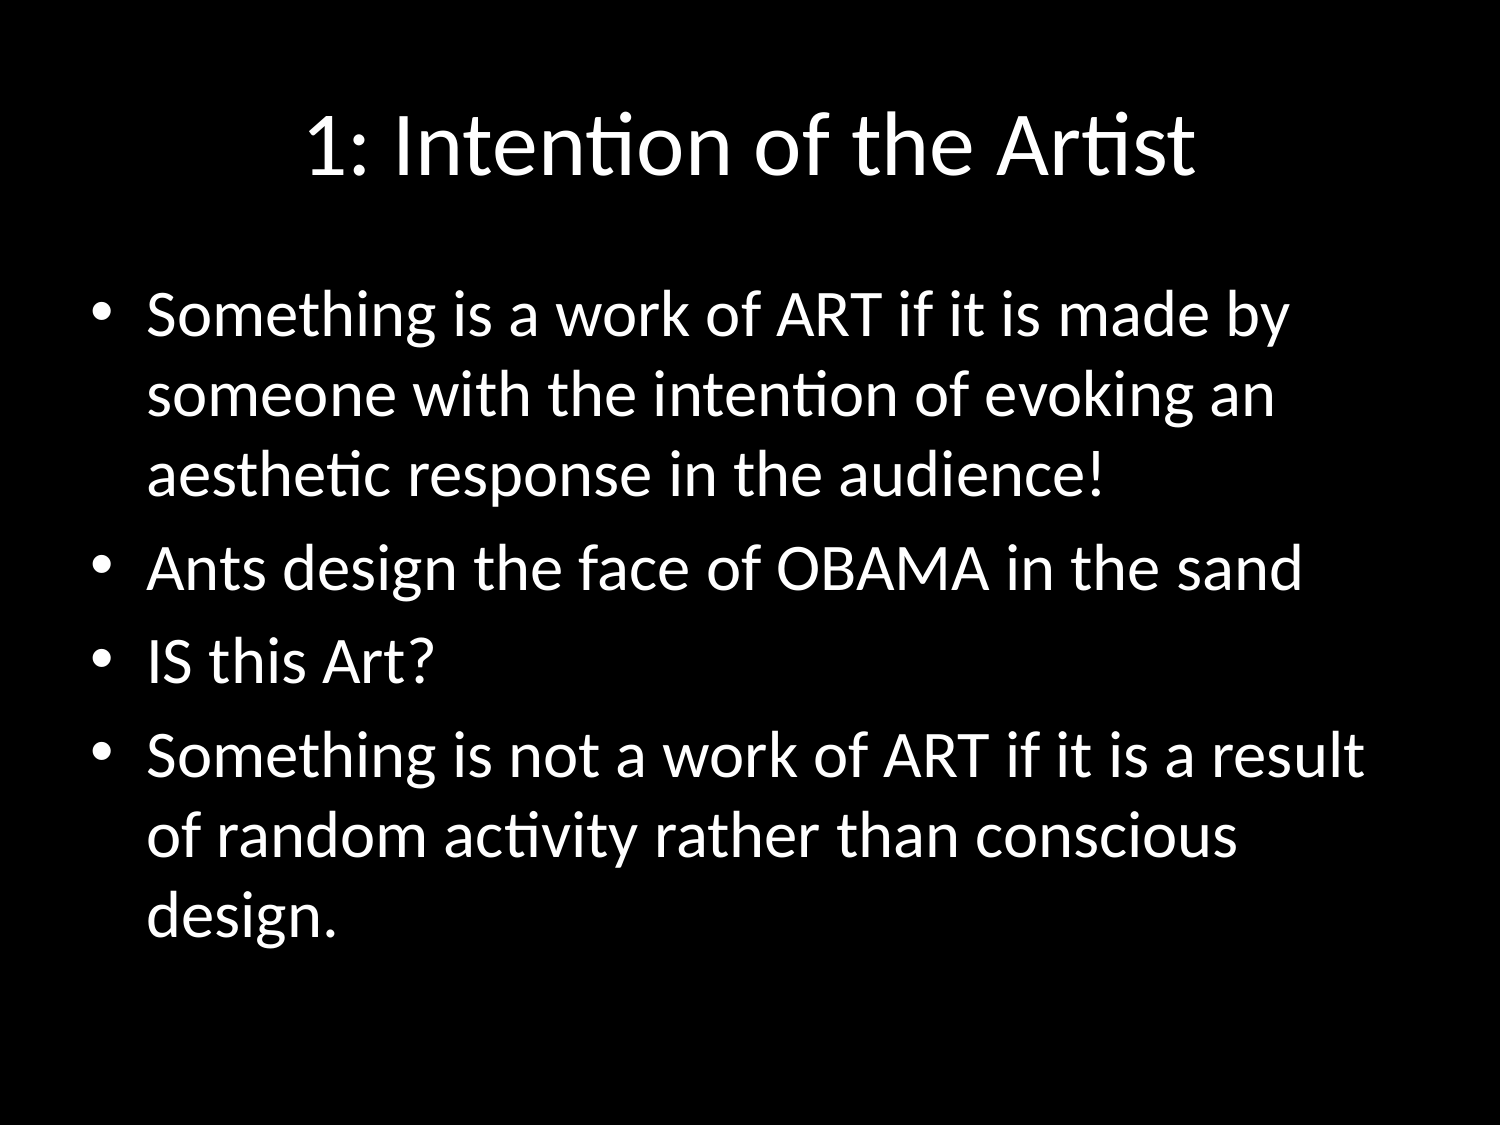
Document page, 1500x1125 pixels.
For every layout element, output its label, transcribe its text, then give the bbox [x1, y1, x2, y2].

title 1: Intention of the Artist [75, 45, 1425, 233]
list Something is a work of ART if it is made by someone with the intention of evoking an aesthetic response in the audience! Ants design the face of OBAMA in the sand IS this Art? Something is not a work of ART if it is a result of random activity rather than conscious design. [75, 262, 1425, 1005]
